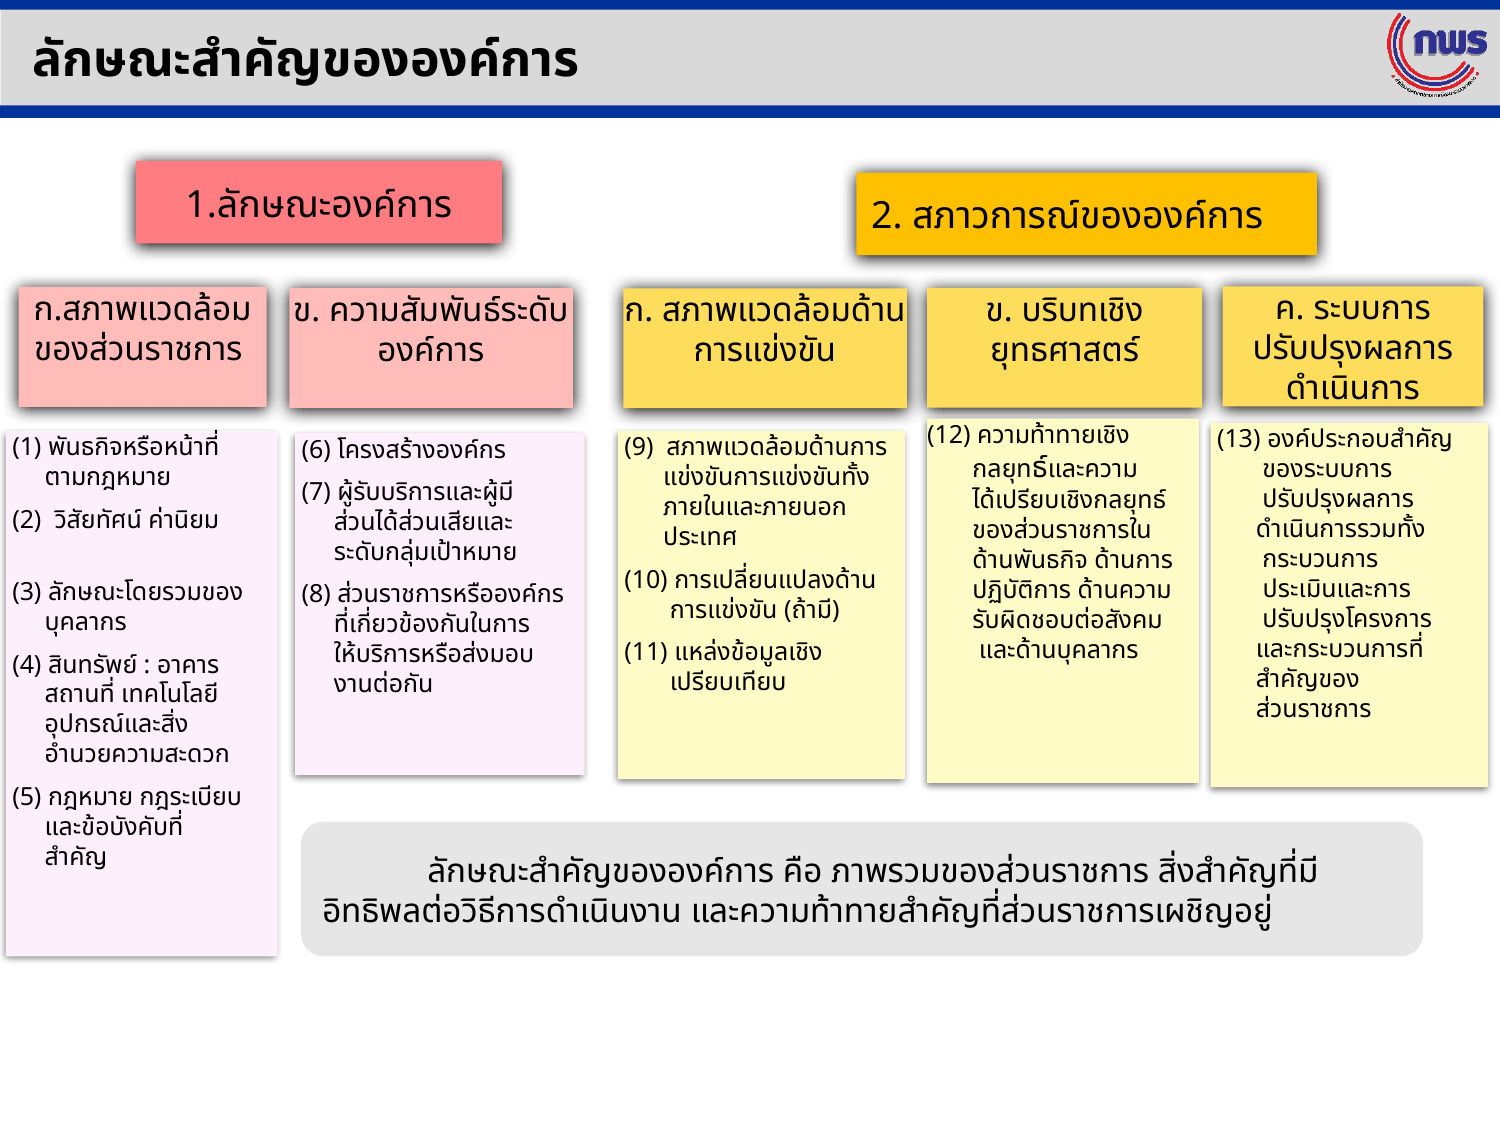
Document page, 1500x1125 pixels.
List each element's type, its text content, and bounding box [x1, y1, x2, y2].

text_box ข. บริบทเชิงยุทธศาสตร์ [927, 287, 1203, 408]
text_box ข. ความสัมพันธ์ระดับองค์การ [289, 288, 573, 409]
text_box ค. ระบบการปรับปรุงผลการดำเนินการ [1222, 286, 1484, 407]
text_box (1) พันธกิจหรือหน้าที่ ตามกฎหมาย (2) วิสัยทัศน์ ค่านิยม (3) ลักษณะโดยรวมของ บุคลากร (4) สินทรัพย์ : อาคาร สถานที่ เทคโนโลยี อุปกรณ์และสิ่ง อำนวยความสะดวก (5) กฎหมาย กฎระเบียบ และข้อบังคับที่ สำคัญ [5, 430, 278, 957]
text_box ลักษณะสำคัญขององค์การ คือ ภาพรวมของส่วนราชการ สิ่งสำคัญที่มีอิทธิพลต่อวิธีการดำเนินงาน และความท้าทายสำคัญที่ส่วนราชการเผชิญอยู่ [300, 820, 1425, 958]
text_box 2. สภาวการณ์ขององค์การ [855, 172, 1318, 256]
text_box (9) สภาพแวดล้อมด้านการ แข่งขันการแข่งขันทั้ง ภายในและภายนอก ประเทศ (10) การเปลี่ยนแปลงด้าน การแข่งขัน (ถ้ามี) (11) แหล่งข้อมูลเชิง เปรียบเทียบ [617, 430, 906, 780]
text_box ก. สภาพแวดล้อมด้านการแข่งขัน [623, 288, 907, 409]
text_box (6) โครงสร้างองค์กร (7) ผู้รับบริการและผู้มี ส่วนได้ส่วนเสียและ ระดับกลุ่มเป้าหมาย (8) ส่วนราชการหรือองค์กร ที่เกี่ยวข้องกันในการ ให้บริการหรือส่งมอบ งานต่อกัน [295, 433, 585, 776]
text_box (12) ความท้าทายเชิง กลยุทธ์และความ ได้เปรียบเชิงกลยุทธ์ ของส่วนราชการใน ด้านพันธกิจ ด้านการ ปฏิบัติการ ด้านความ รับผิดชอบต่อสังคม และด้านบุคลากร [927, 418, 1199, 783]
picture [1477, 13, 1487, 97]
text_box ลักษณะสำคัญขององค์การ [0, 2, 1477, 97]
text_box ก.สภาพแวดล้อมของส่วนราชการ [18, 286, 267, 407]
text_box 1.ลักษณะองค์การ [135, 160, 503, 244]
text_box (13) องค์ประกอบสำคัญ ของระบบการ ปรับปรุงผลการ ดำเนินการรวมทั้ง กระบวนการ ประเมินและการ ปรับปรุงโครงการ และกระบวนการที่ สำคัญของ ส่วนราชการ [1210, 422, 1489, 788]
